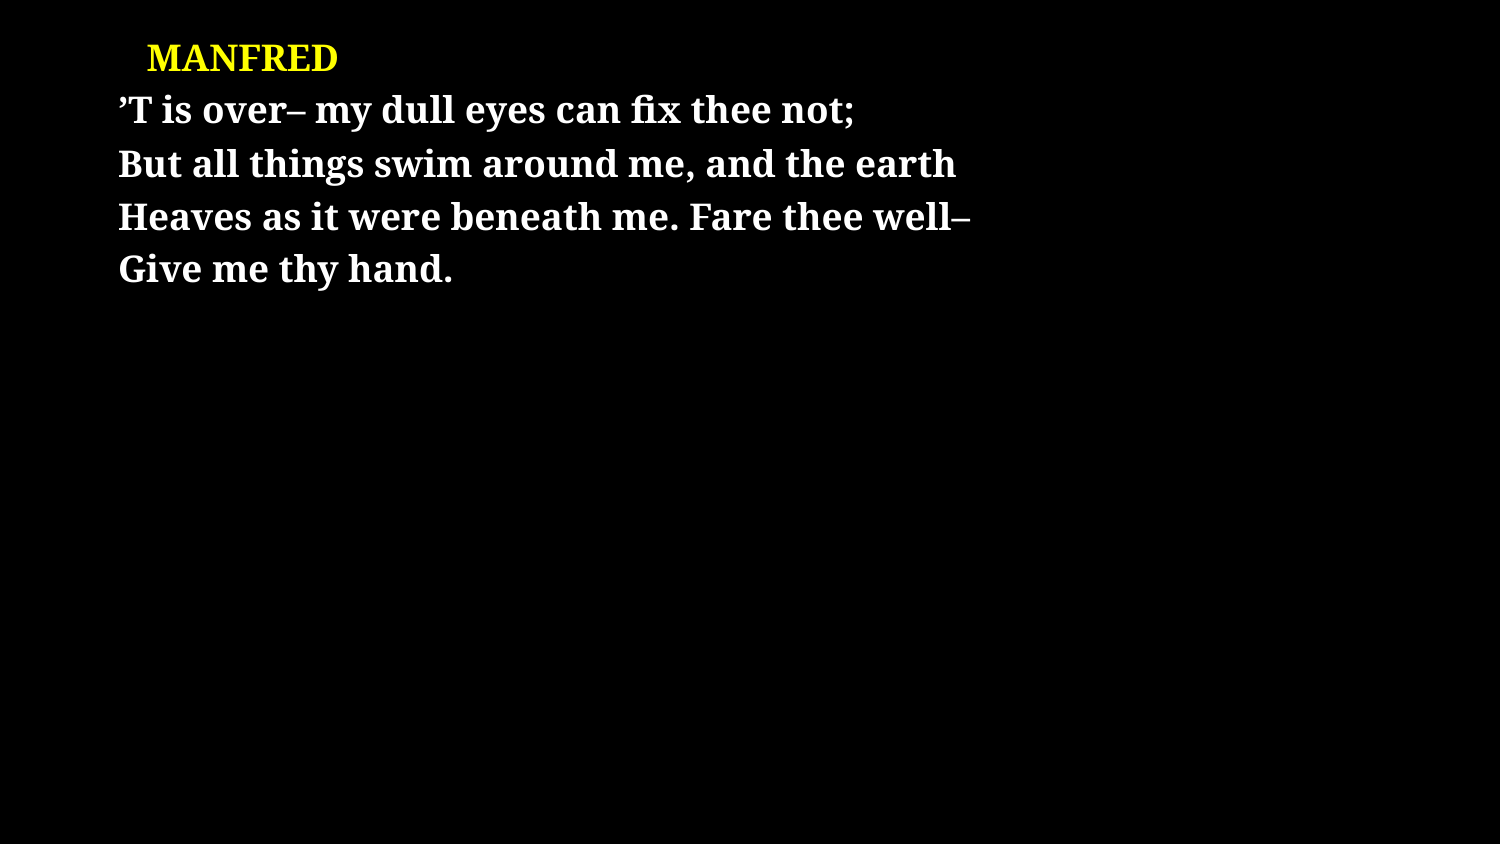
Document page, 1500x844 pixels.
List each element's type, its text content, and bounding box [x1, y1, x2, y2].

title Manfred ’T is over– my dull eyes can fix thee not; But all things swim around me, and the earth Heaves as it were beneath me. Fare thee well– Give me thy hand. [103, 17, 1397, 299]
